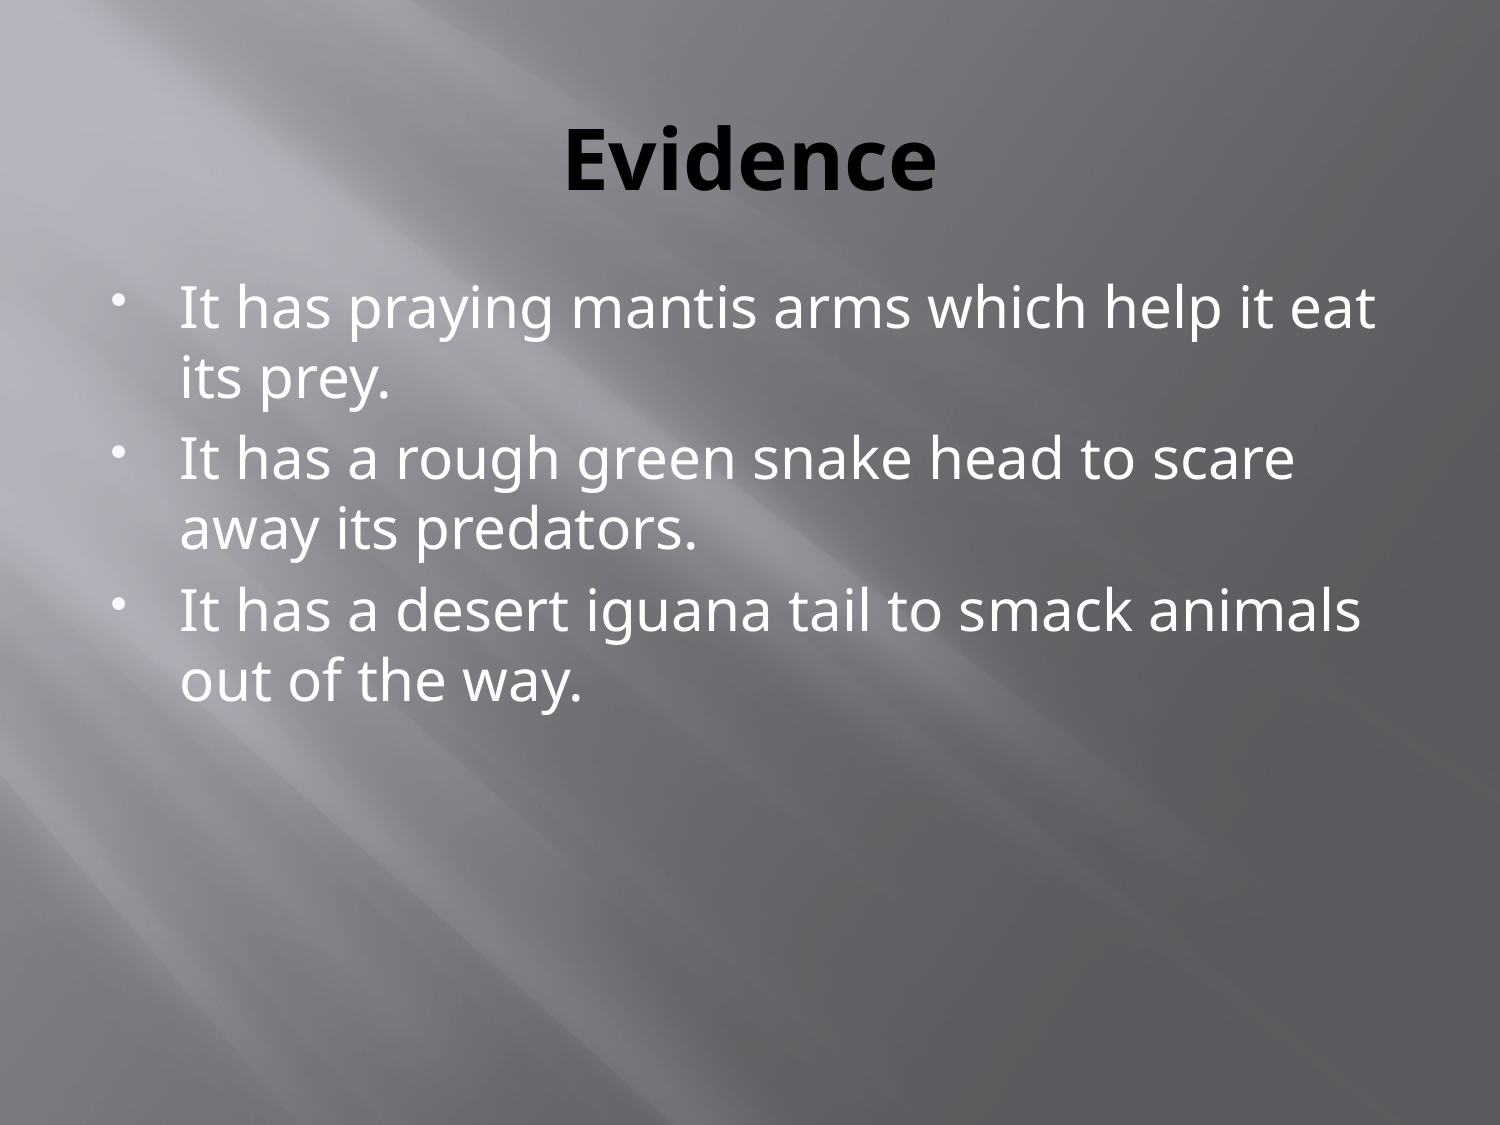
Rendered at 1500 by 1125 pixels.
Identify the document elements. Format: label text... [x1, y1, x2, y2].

list It has praying mantis arms which help it eat its prey. It has a rough green snake head to scare away its predators. It has a desert iguana tail to smack animals out of the way. [75, 262, 1425, 1035]
title Evidence [75, 62, 1425, 250]
